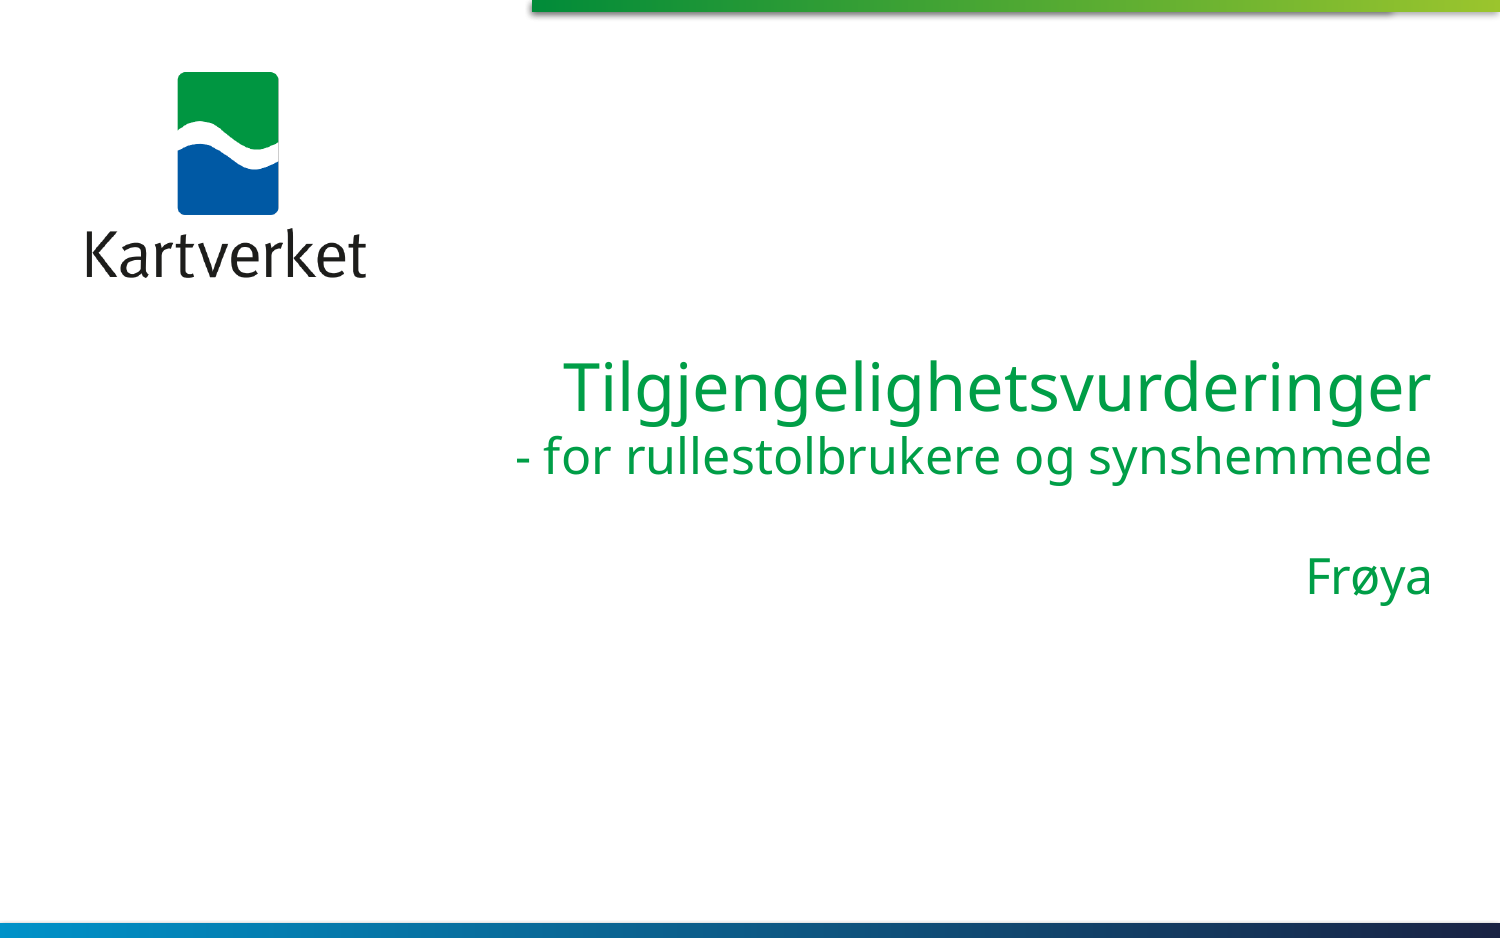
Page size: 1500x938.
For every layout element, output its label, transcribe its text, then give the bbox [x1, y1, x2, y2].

text_box Tilgjengelighetsvurderinger - for rullestolbrukere og synshemmede Frøya [66, 337, 1449, 613]
